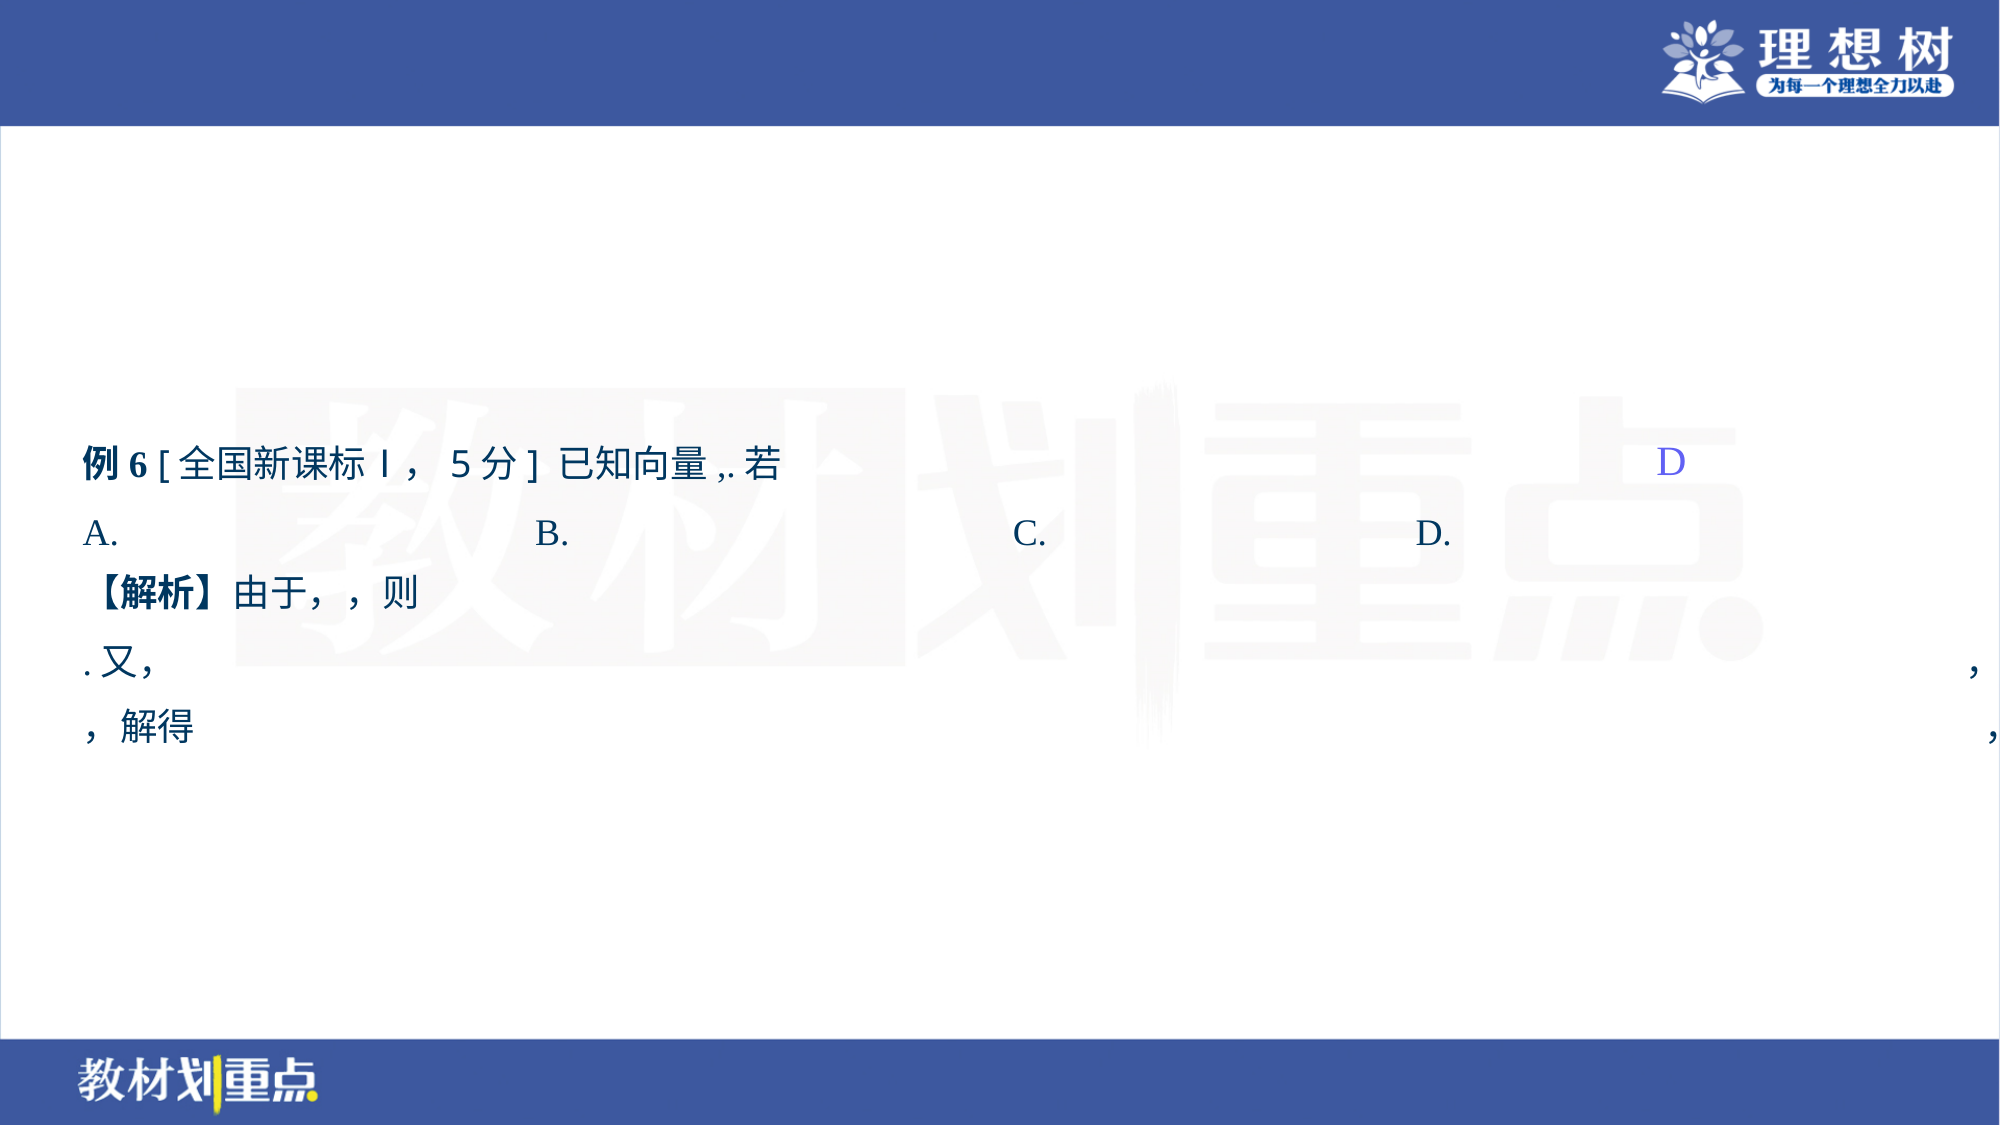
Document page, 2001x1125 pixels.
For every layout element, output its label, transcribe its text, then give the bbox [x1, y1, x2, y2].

picture [0, 0, 2000, 1125]
text_box D [1641, 431, 1702, 482]
